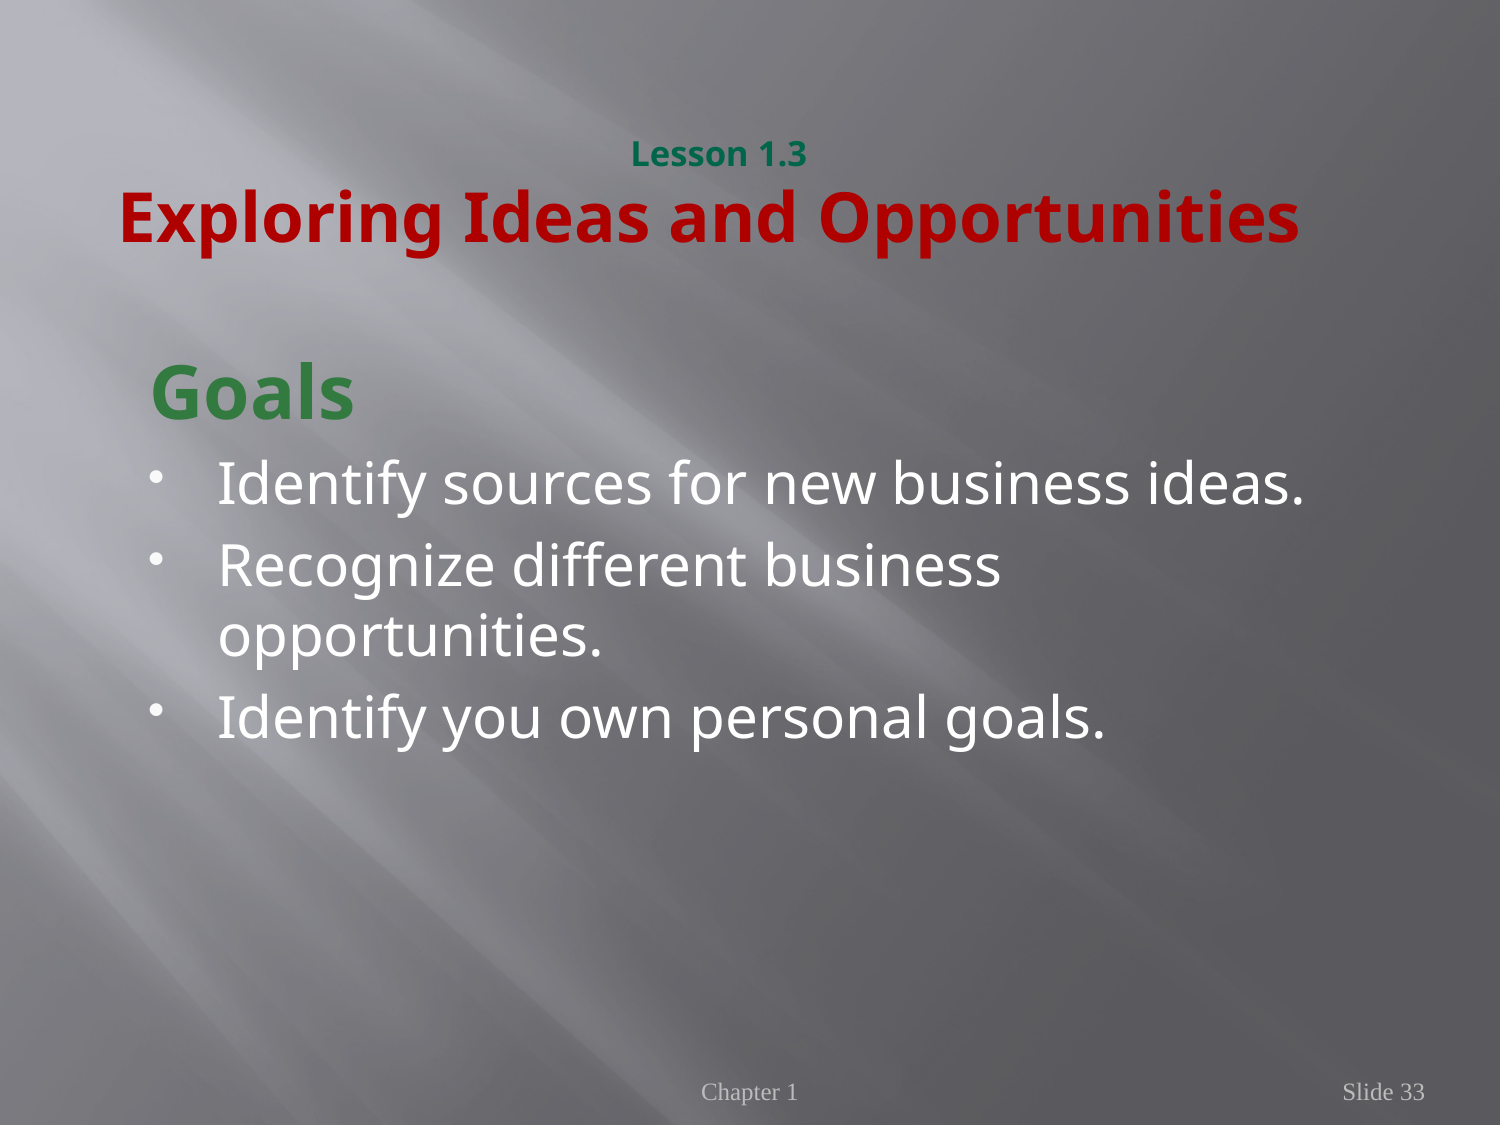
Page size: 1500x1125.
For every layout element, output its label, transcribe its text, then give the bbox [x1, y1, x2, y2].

title Lesson 1.3 Exploring Ideas and Opportunities [99, 99, 1338, 288]
footer Chapter 1 [512, 1052, 988, 1113]
list Goals Identify sources for new business ideas. Recognize different business opportunities. Identify you own personal goals. [112, 337, 1388, 938]
slide_number Slide 33 [1299, 1052, 1425, 1113]
